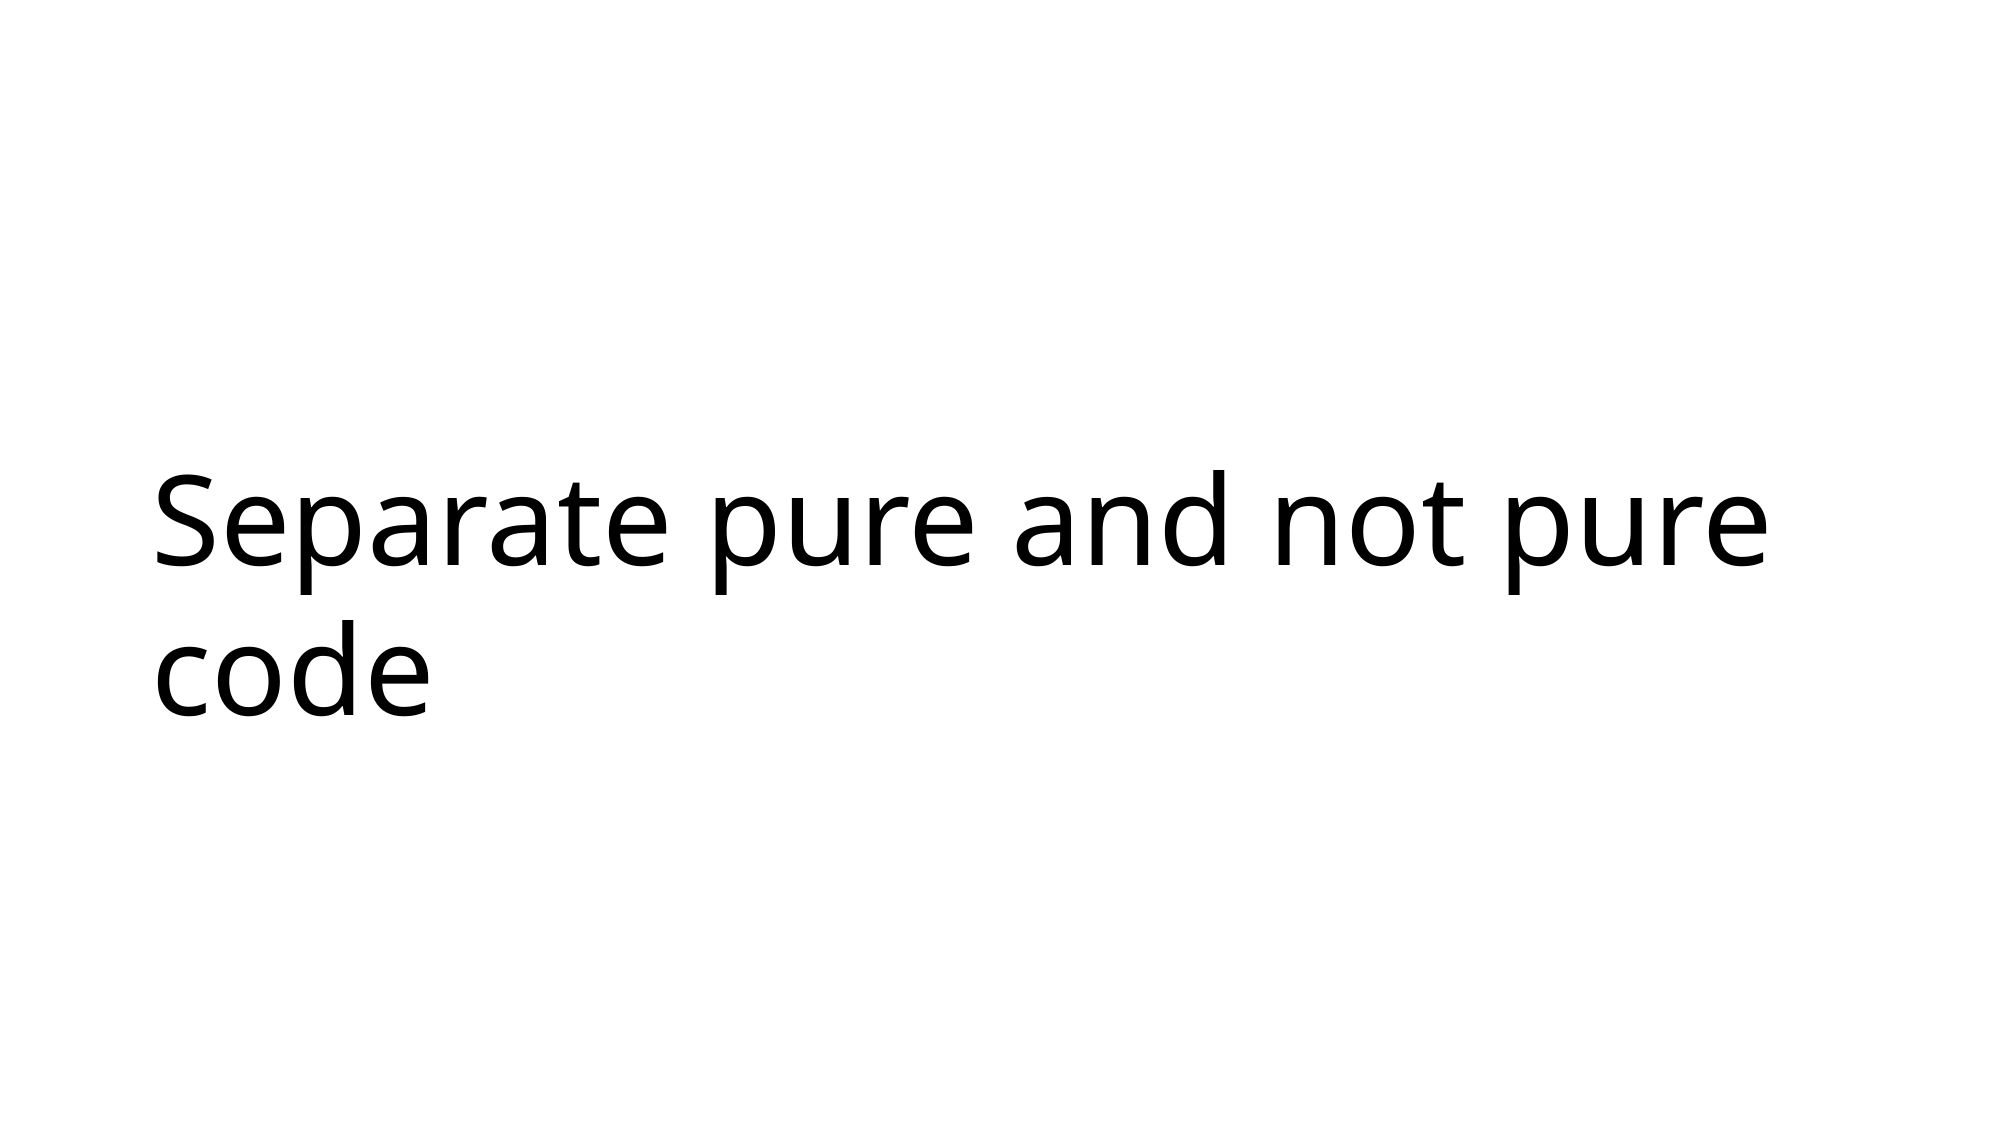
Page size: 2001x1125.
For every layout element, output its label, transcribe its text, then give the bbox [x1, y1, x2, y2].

title Separate pure and not pure code [136, 280, 1862, 749]
